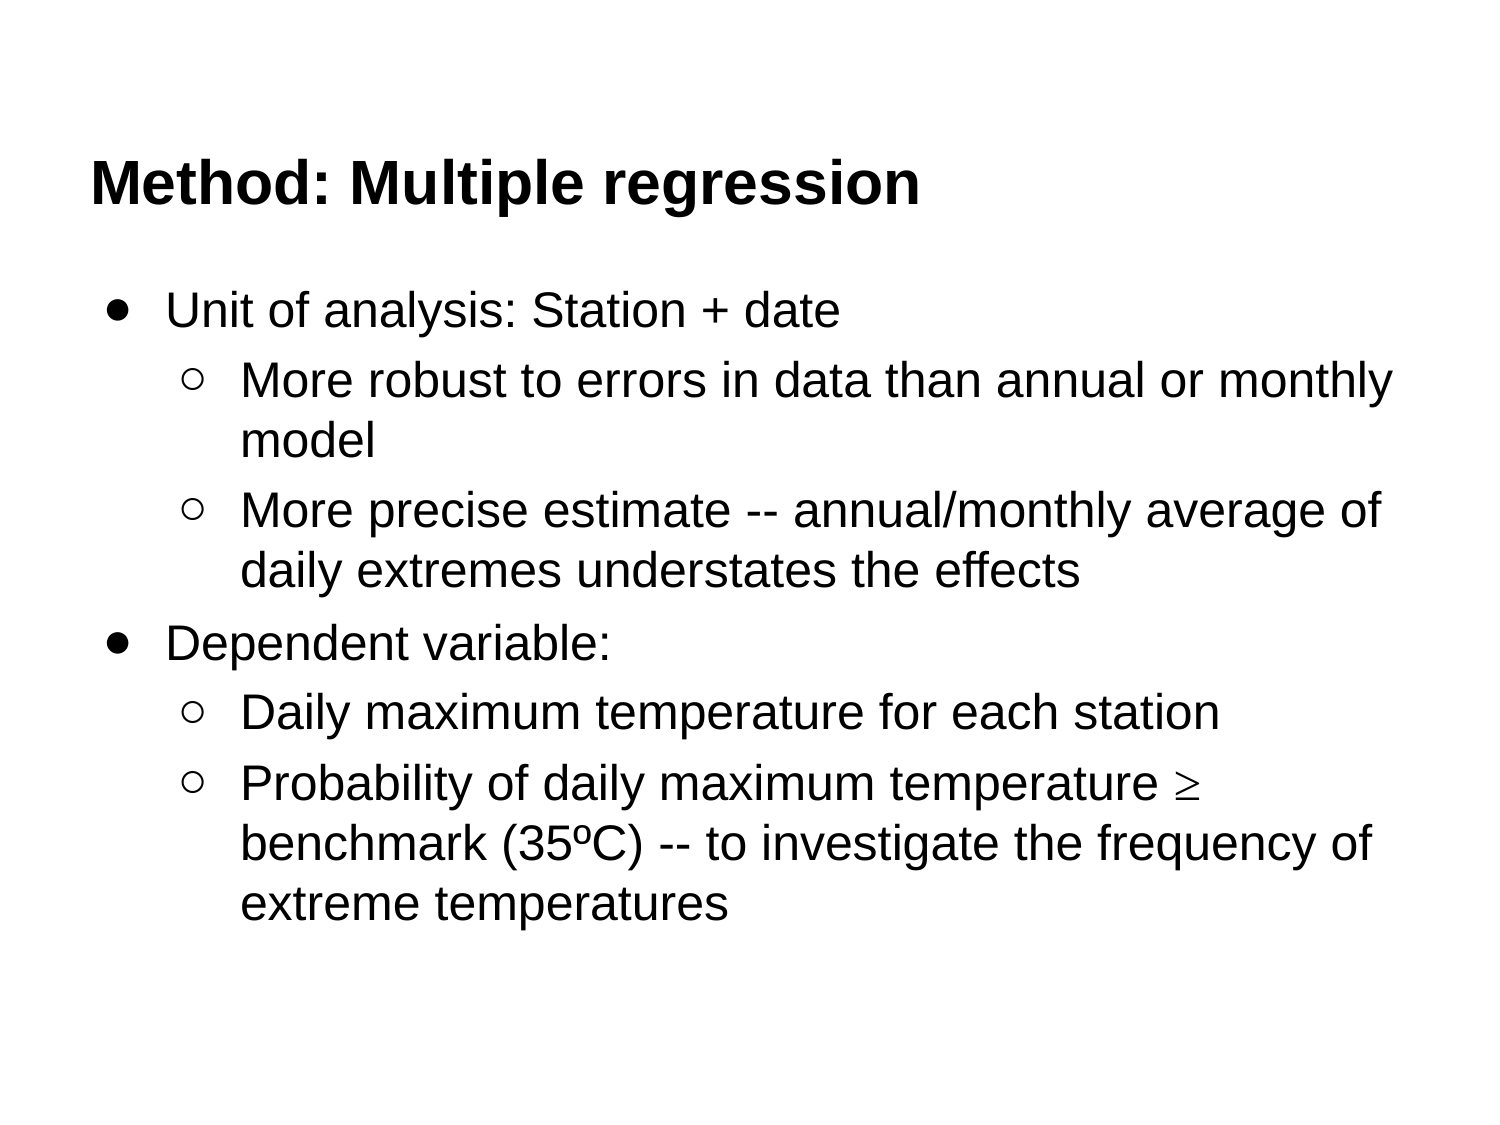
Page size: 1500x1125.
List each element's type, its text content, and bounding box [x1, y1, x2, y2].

list Unit of analysis: Station + date More robust to errors in data than annual or monthly model More precise estimate -- annual/monthly average of daily extremes understates the effects Dependent variable: Daily maximum temperature for each station Probability of daily maximum temperature ≥ benchmark (35ºC) -- to investigate the frequency of extreme temperatures [75, 262, 1425, 1078]
title Method: Multiple regression [75, 45, 1425, 233]
